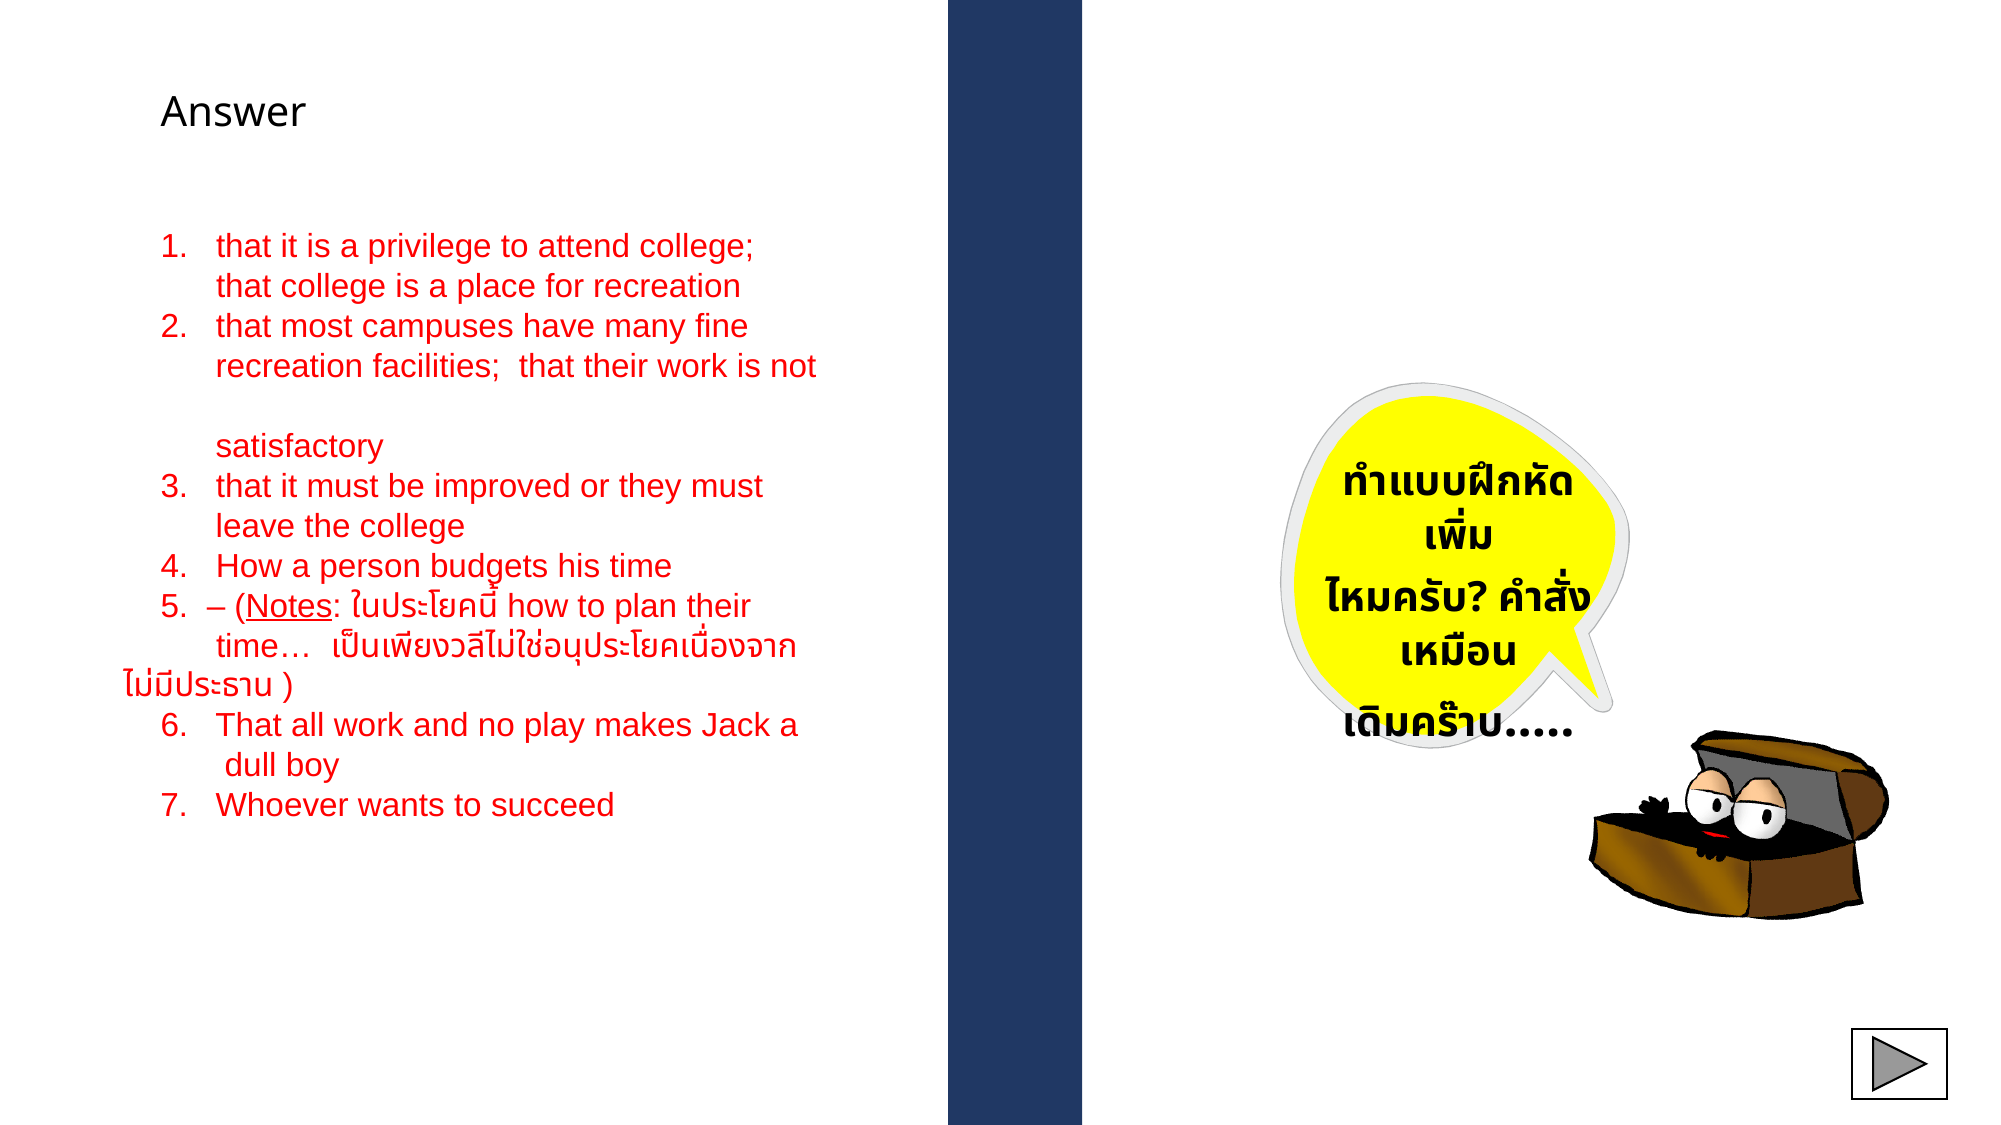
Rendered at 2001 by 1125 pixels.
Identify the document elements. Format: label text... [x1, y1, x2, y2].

text_box [947, 0, 1083, 1125]
picture [1586, 728, 1890, 921]
text_box [1851, 1028, 1948, 1100]
text_box Answer 1. that it is a privilege to attend college; that college is a place for recreation 2. that most campuses have many fine recreation facilities; that their work is not satisfactory 3. that it must be improved or they must leave the college 4. How a person budgets his time 5. – (Notes: ในประโยคนี้ how to plan their time… เป็นเพียงวลีไม่ใช่อนุประโยคเนื่องจากไม่มีประธาน ) 6. That all work and no play makes Jack a dull boy 7. Whoever wants to succeed [108, 77, 836, 911]
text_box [1283, 382, 1634, 780]
